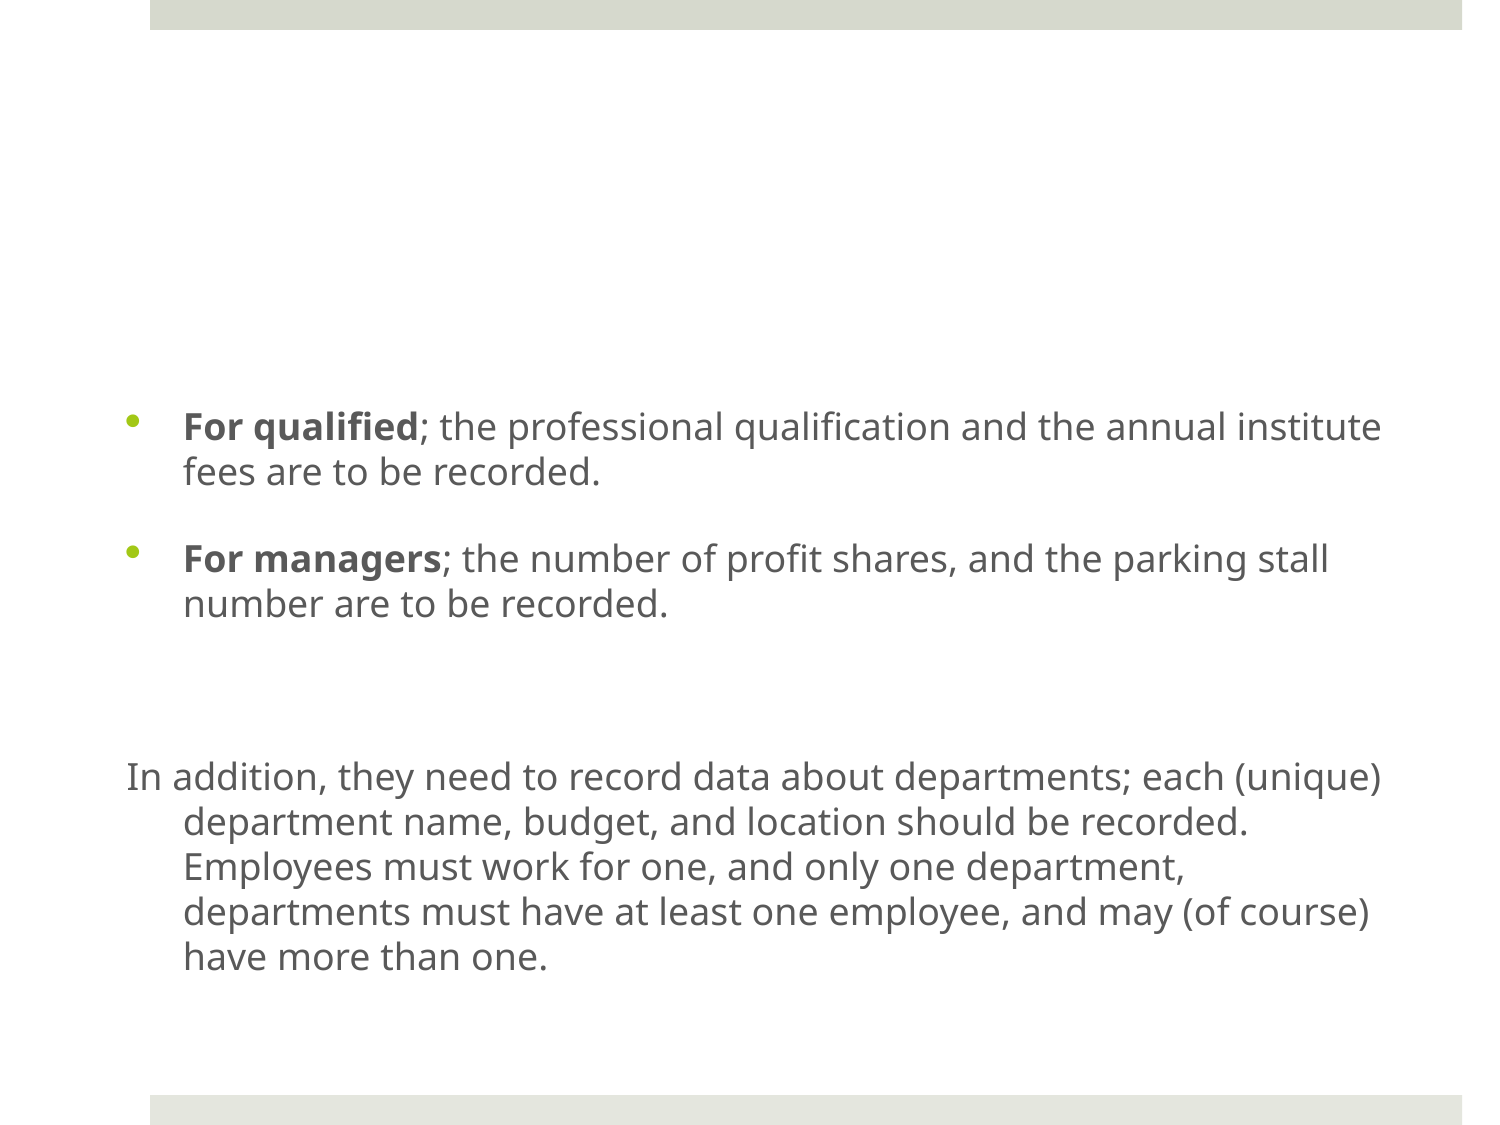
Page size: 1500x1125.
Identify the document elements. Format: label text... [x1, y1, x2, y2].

list For qualified; the professional qualification and the annual institute fees are to be recorded. For managers; the number of profit shares, and the parking stall number are to be recorded. In addition, they need to record data about departments; each (unique) department name, budget, and location should be recorded. Employees must work for one, and only one department, departments must have at least one employee, and may (of course) have more than one. [111, 395, 1416, 998]
